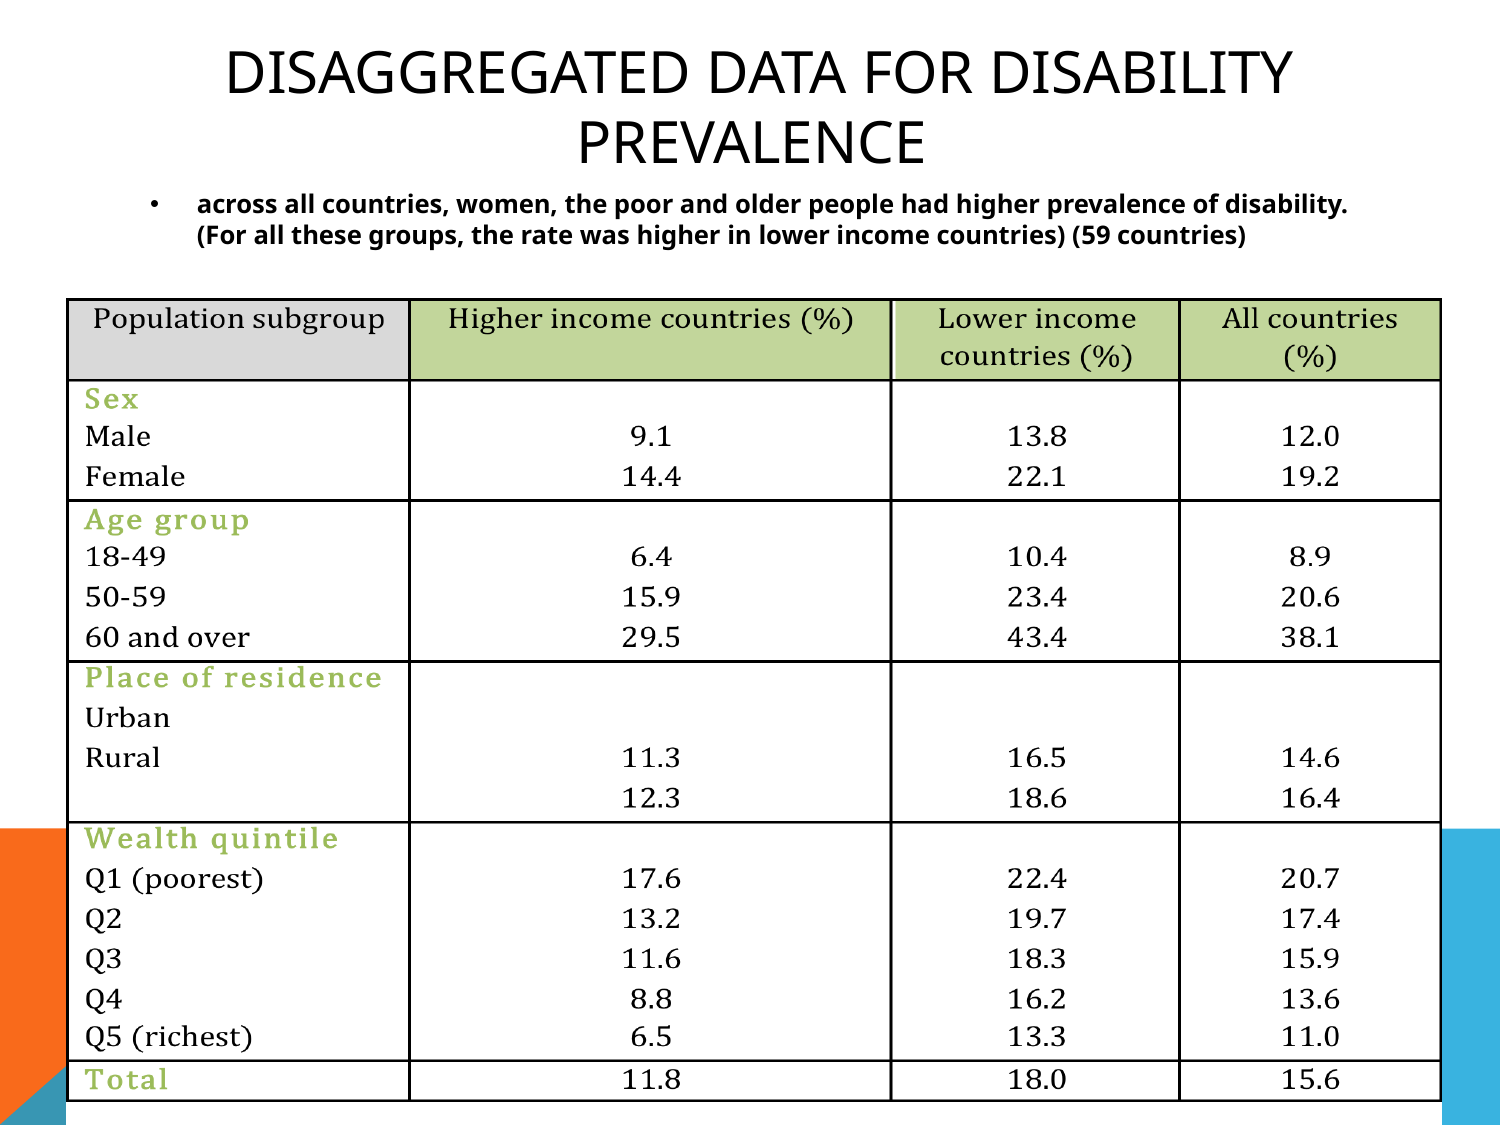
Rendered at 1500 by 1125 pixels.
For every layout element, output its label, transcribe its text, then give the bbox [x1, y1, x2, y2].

title Disaggregated data for Disability prevalence [135, 60, 1369, 150]
list across all countries, women, the poor and older people had higher prevalence of disability. (For all these groups, the rate was higher in lower income countries) (59 countries) [135, 180, 1369, 287]
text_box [65, 297, 1442, 1125]
